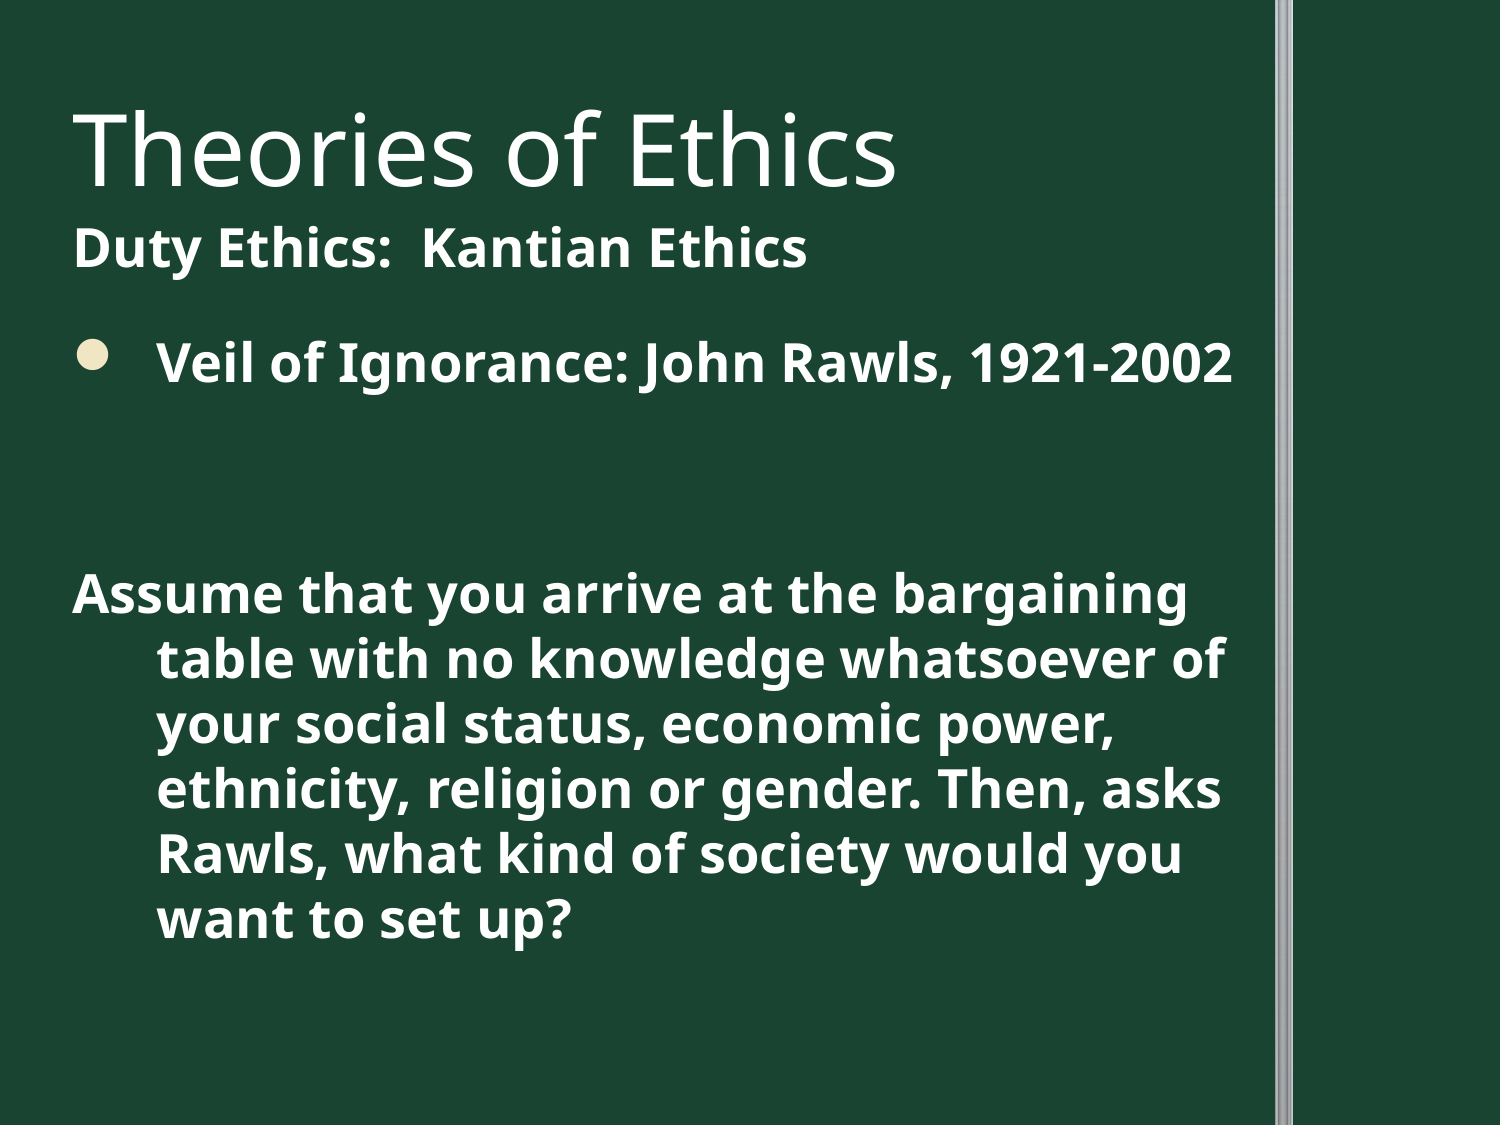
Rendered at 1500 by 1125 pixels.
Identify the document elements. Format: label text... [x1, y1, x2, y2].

title Theories of Ethics [57, 86, 1220, 206]
list Duty Ethics: Kantian Ethics Veil of Ignorance: John Rawls, 1921-2002 Assume that you arrive at the bargaining table with no knowledge whatsoever of your social status, economic power, ethnicity, religion or gender. Then, asks Rawls, what kind of society would you want to set up? [57, 206, 1268, 1125]
picture [1275, 0, 1293, 1125]
